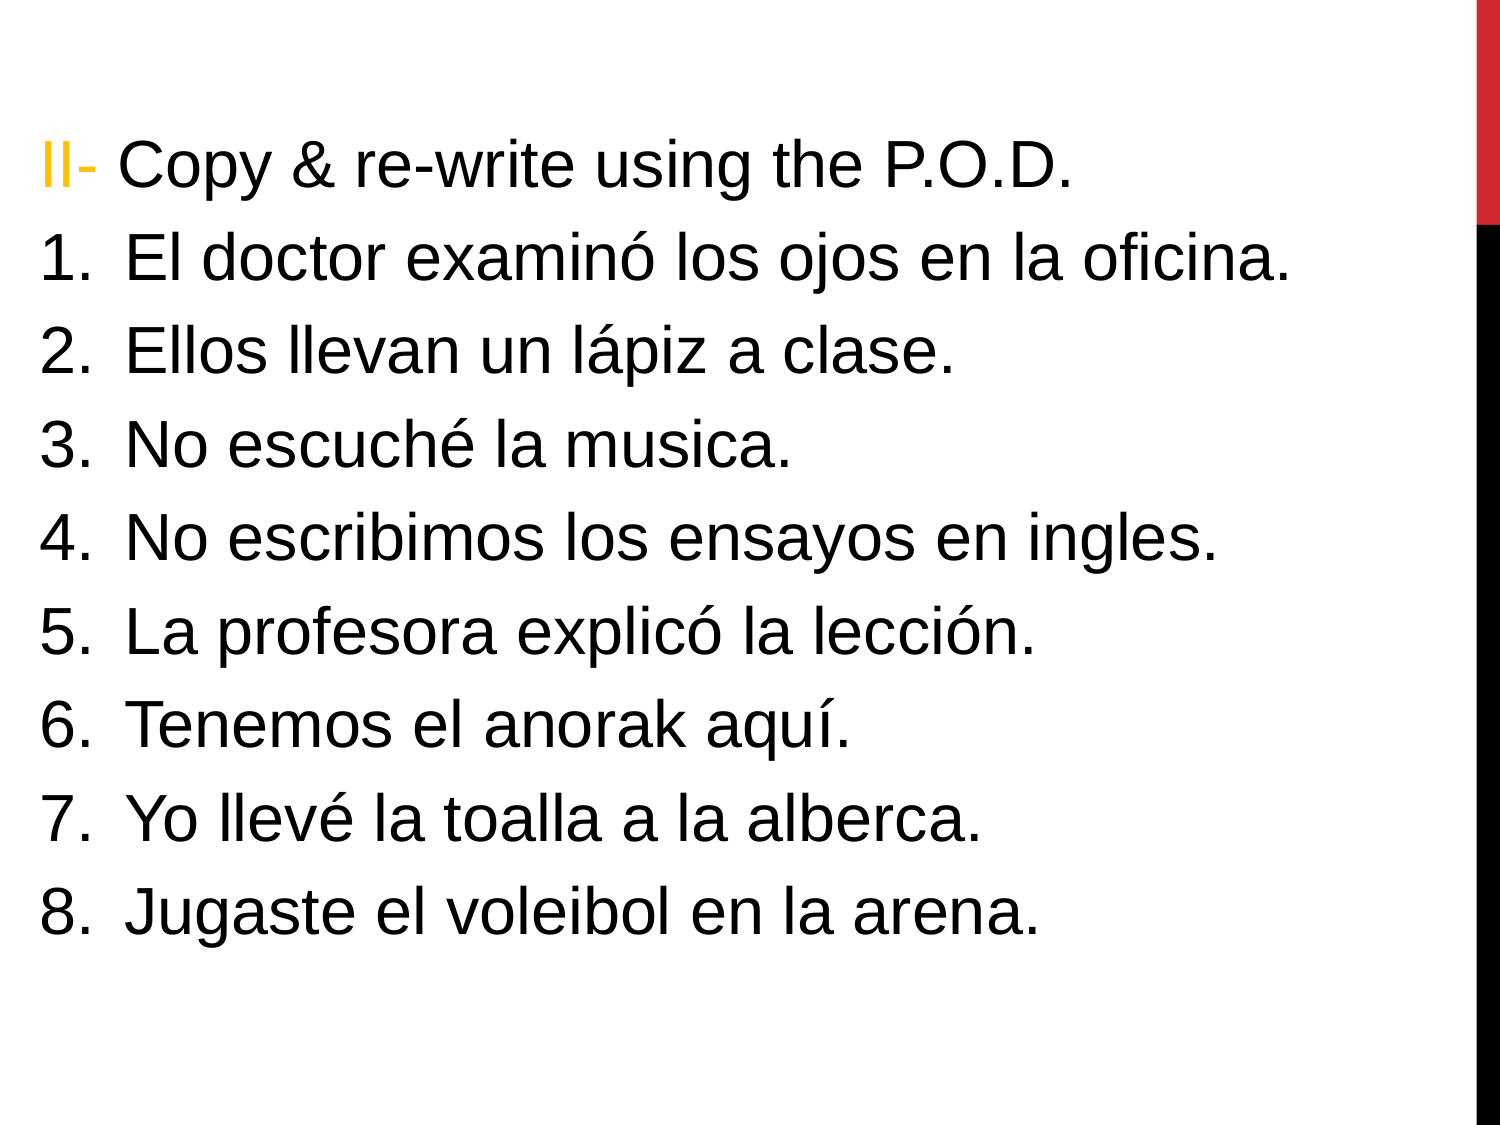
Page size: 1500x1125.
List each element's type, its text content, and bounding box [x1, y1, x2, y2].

text_box II- Copy & re-write using the P.O.D. El doctor examinó los ojos en la oficina. Ellos llevan un lápiz a clase. No escuché la musica. No escribimos los ensayos en ingles. La profesora explicó la lección. Tenemos el anorak aquí. Yo llevé la toalla a la alberca. Jugaste el voleibol en la arena. [24, 39, 1450, 1053]
